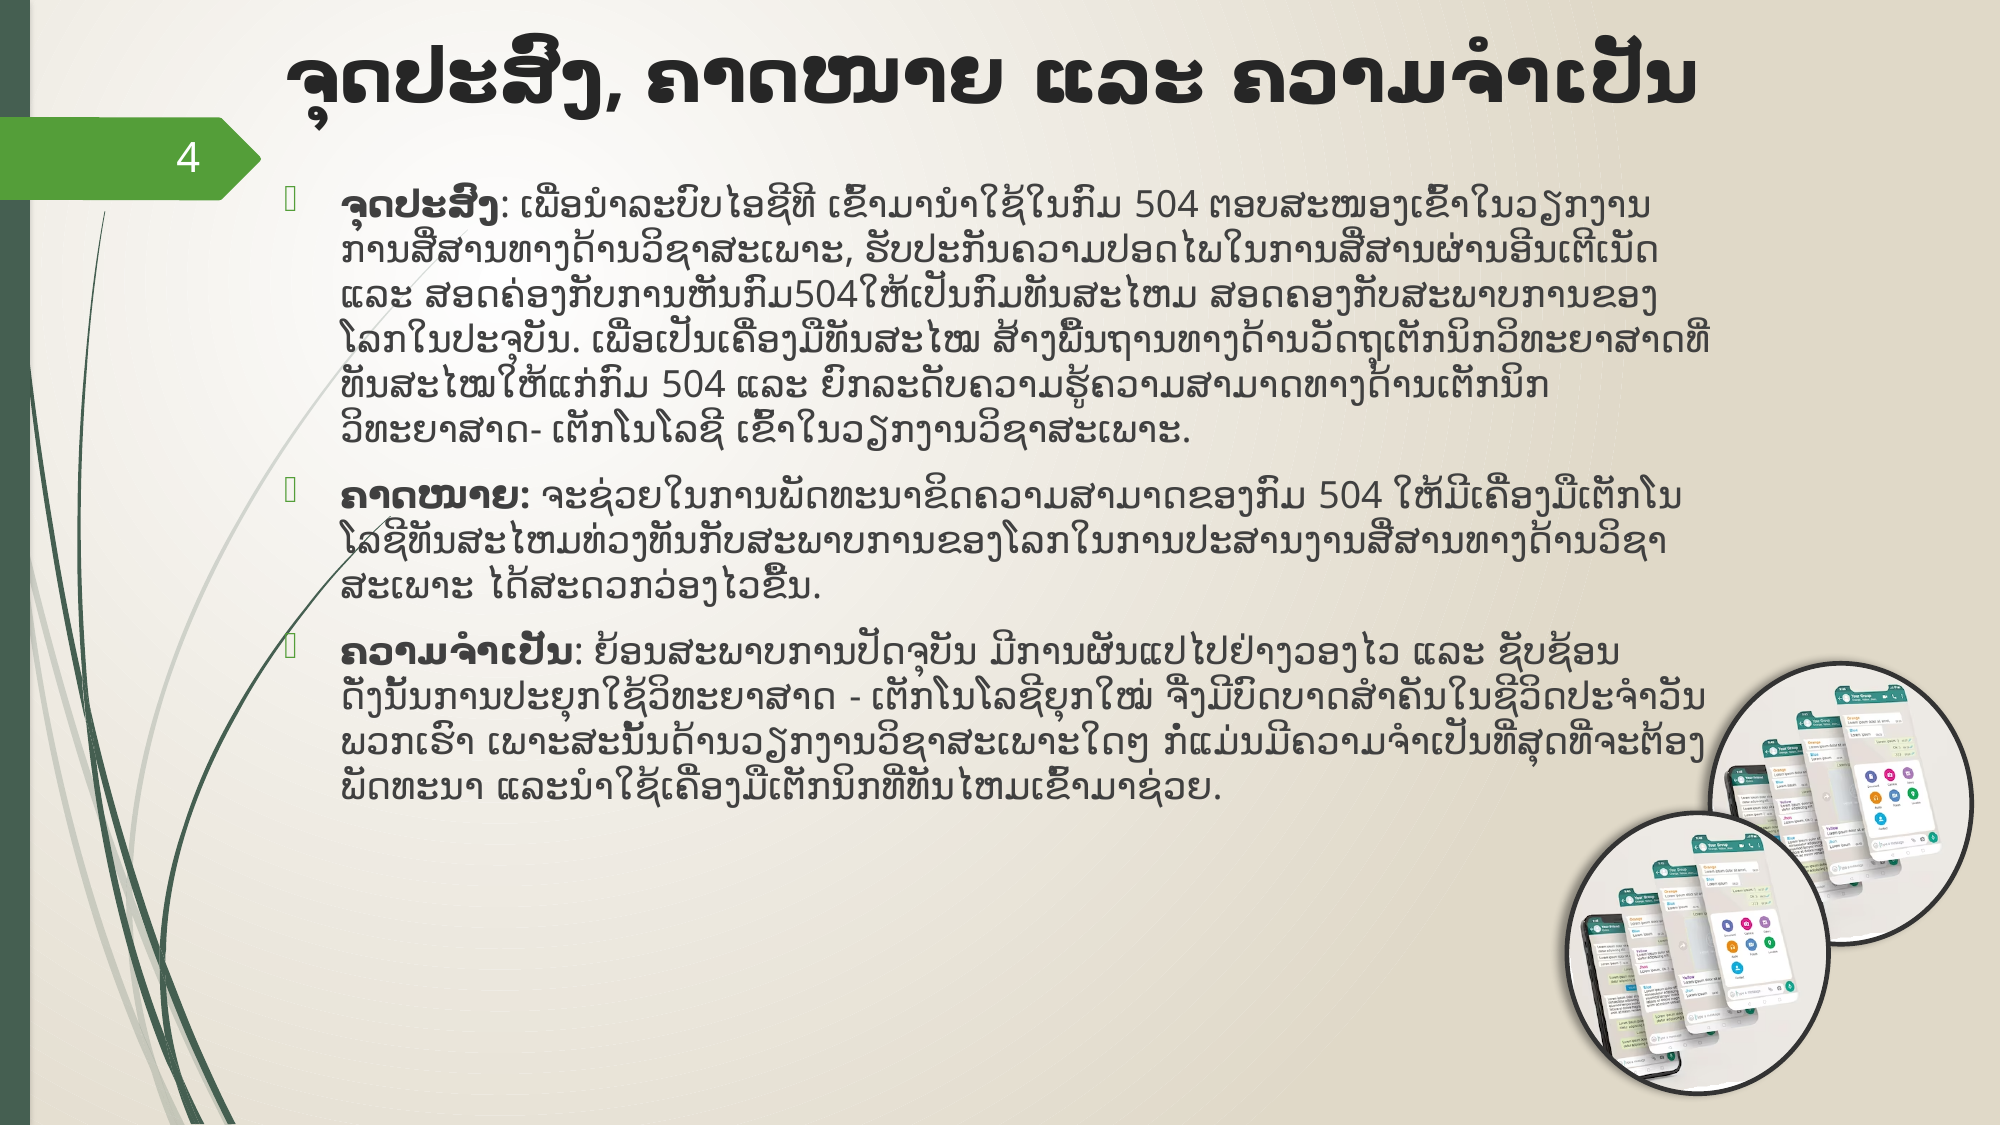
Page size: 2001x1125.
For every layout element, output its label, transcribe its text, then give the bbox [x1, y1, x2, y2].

slide_number 4 [87, 129, 216, 190]
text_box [1566, 663, 1972, 1094]
title ຈຸດປະສົງ, ຄາດໜາຍ ແລະ ຄວາມຈໍາເປັນ [269, 19, 1732, 142]
list ຈຸດປະສົງ: ເພື່ອນຳລະບົບໄອຊີທີ ເຂົ້າມານຳໃຊ້ໃນກົມ 504 ຕອບສະໜອງເຂົ້າໃນວຽກງານການສື່ສານທາງດ້ານວິຊາສະເພາະ, ຮັບປະກັນຄວາມປອດໄພໃນການສື່ສານຜ່ານອີນເຕີເນັດ ແລະ ສອດຄ່ອງກັບການຫັນກົມ504ໃຫ້ເປັນກົມທັນສະໄຫມ ສອດຄອງກັບສະພາບການຂອງໂລກໃນປະຈຸບັນ. ເພື່ອເປັນເຄື່ອງມືທັນສະໄໝ ສ້າງພື້ນຖານທາງດ້ານວັດຖຸເຕັກນິກວິທະຍາສາດທີ່ທັນສະໄໝໃຫ້ແກ່ກົມ 504 ແລະ ຍົກລະດັບຄວາມຮູ້ຄວາມສາມາດທາງດ້ານເຕັກນິກວິທະຍາສາດ- ເຕັກໂນໂລຊີ ເຂົ້າໃນວຽກງານວິຊາສະເພາະ. ຄາດໜາຍ: ຈະຊ່ວຍໃນການພັດທະນາຂິດຄວາມສາມາດຂອງກົມ 504 ໃຫ້ມີເຄື່ອງມືເຕັກໂນໂລຊີທັນສະໄຫມທ່ວງທັນກັບສະພາບການຂອງໂລກໃນການປະສານງານສື່ສານທາງດ້ານວິຊາສະເພາະ ໄດ້ສະດວກວ່ອງໄວຂື້ນ. ຄວາມຈໍາເປັນ: ຍ້ອນສະພາບການປັດຈຸບັນ ມີການຜັນແປໄປຢ່າງວອງໄວ ແລະ ຊັບຊ້ອນ ດັ່ງນັ້ນການປະຍຸກໃຊ້ວິທະຍາສາດ - ເຕັກໂນໂລຊີຍຸກໃໝ່ ຈື່ງມີບົດບາດສຳຄັນໃນຊີວິດປະຈຳວັນພວກເຮົາ ເພາະສະນັ້ນດ້ານວຽກງານວິຊາສະເພາະໃດໆ ກໍ່ແມ່ນມີຄວາມຈຳເປັນທີ່ສຸດທີ່ຈະຕ້ອງພັດທະນາ ແລະນຳໃຊ້ເຄື່ອງມືເຕັກນິກທີ່ທັນໄຫມເຂົ້າມາຊ່ວຍ. [269, 172, 1732, 793]
